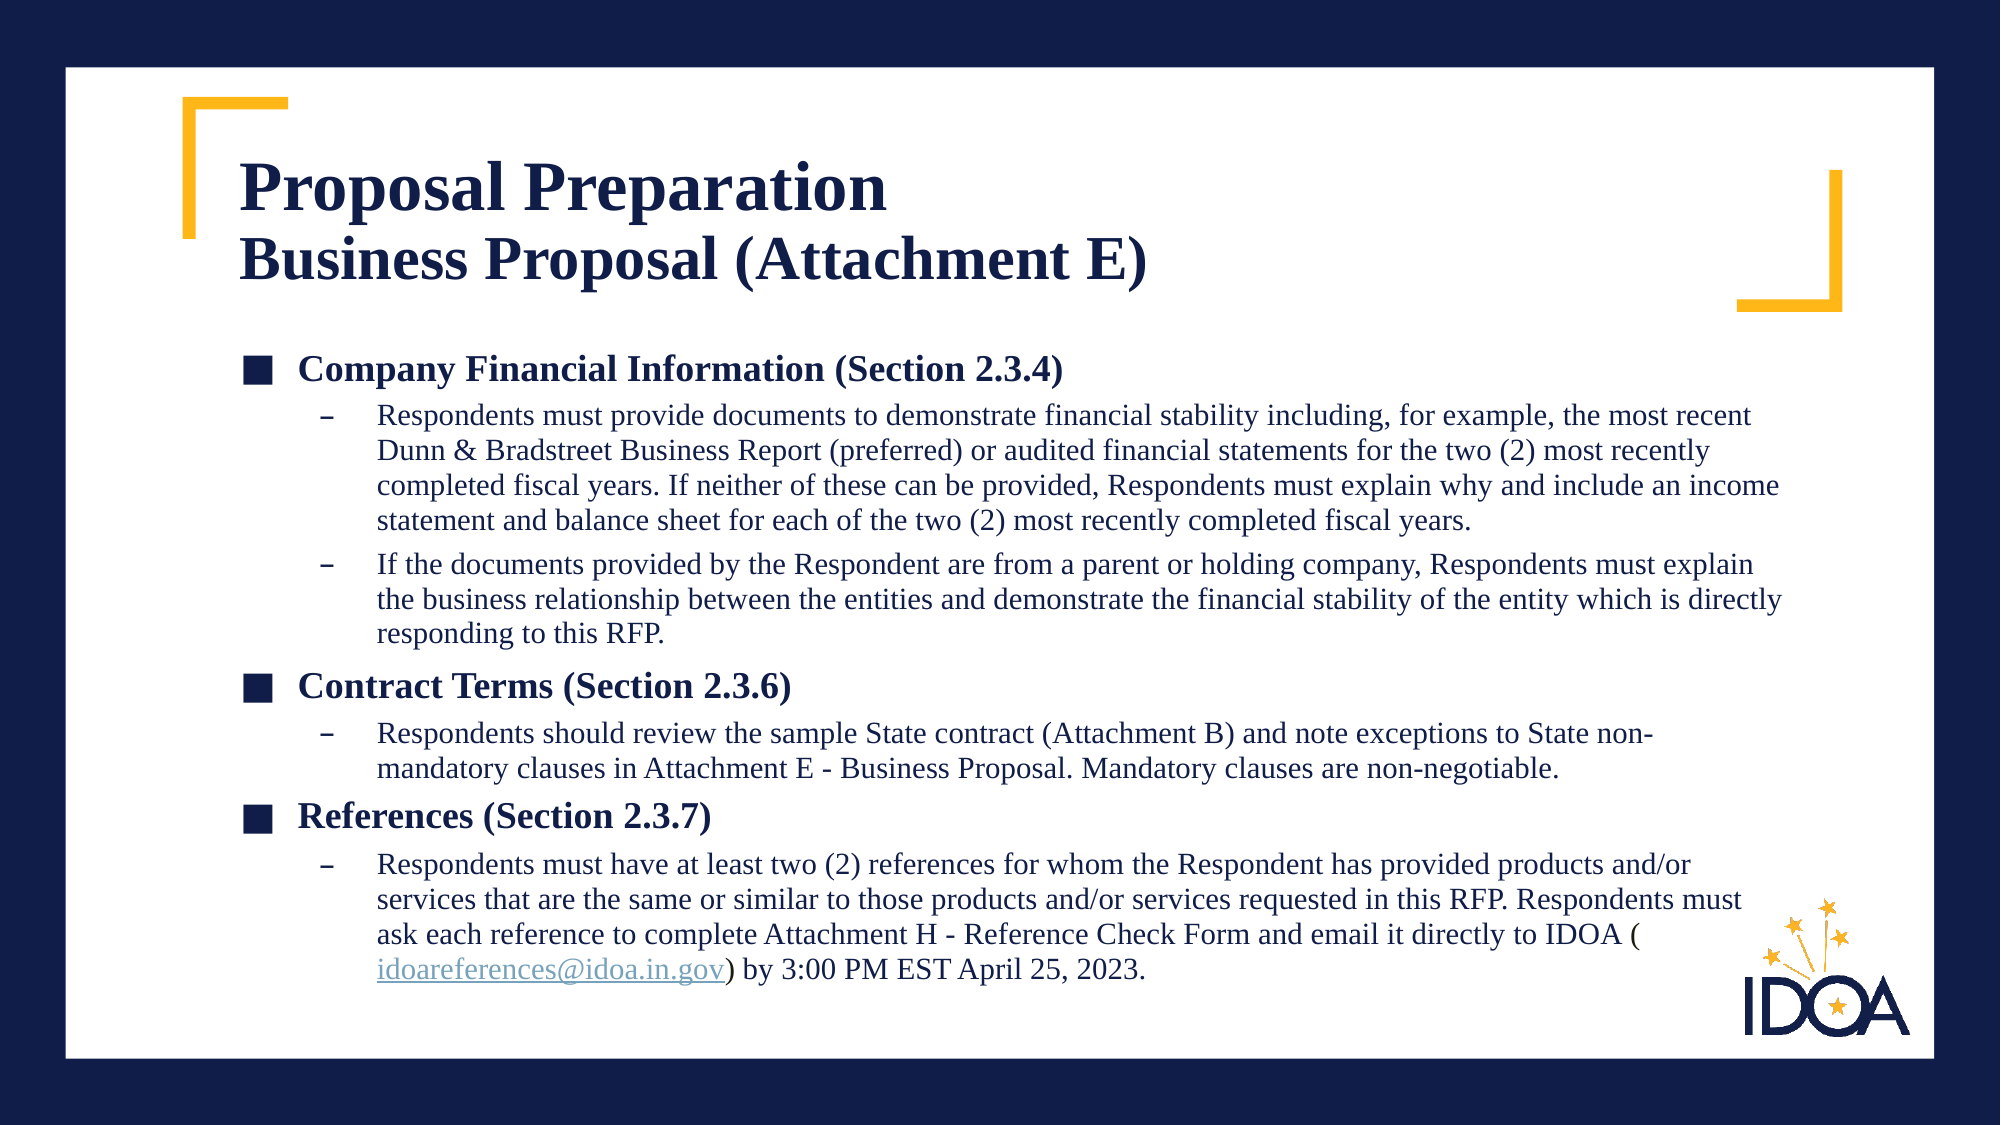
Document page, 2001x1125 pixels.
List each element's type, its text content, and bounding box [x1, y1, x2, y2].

list Company Financial Information (Section 2.3.4) Respondents must provide documents to demonstrate financial stability including, for example, the most recent Dunn & Bradstreet Business Report (preferred) or audited financial statements for the two (2) most recently completed fiscal years. If neither of these can be provided, Respondents must explain why and include an income statement and balance sheet for each of the two (2) most recently completed fiscal years. If the documents provided by the Respondent are from a parent or holding company, Respondents must explain the business relationship between the entities and demonstrate the financial stability of the entity which is directly responding to this RFP. Contract Terms (Section 2.3.6) Respondents should review the sample State contract (Attachment B) and note exceptions to State non-mandatory clauses in Attachment E - Business Proposal. Mandatory clauses are non-negotiable. References (Section 2.3.7) Respondents must have at least two (2) references for whom the Respondent has provided products and/or services that are the same or similar to those products and/or services requested in this RFP. Respondents must ask each reference to complete Attachment H - Reference Check Form and email it directly to IDOA (idoareferences@idoa.in.gov) by 3:00 PM EST April 25, 2023. [225, 344, 1800, 1003]
picture [1702, 857, 1959, 1114]
title Proposal Preparation Business Proposal (Attachment E) [225, 142, 1800, 279]
